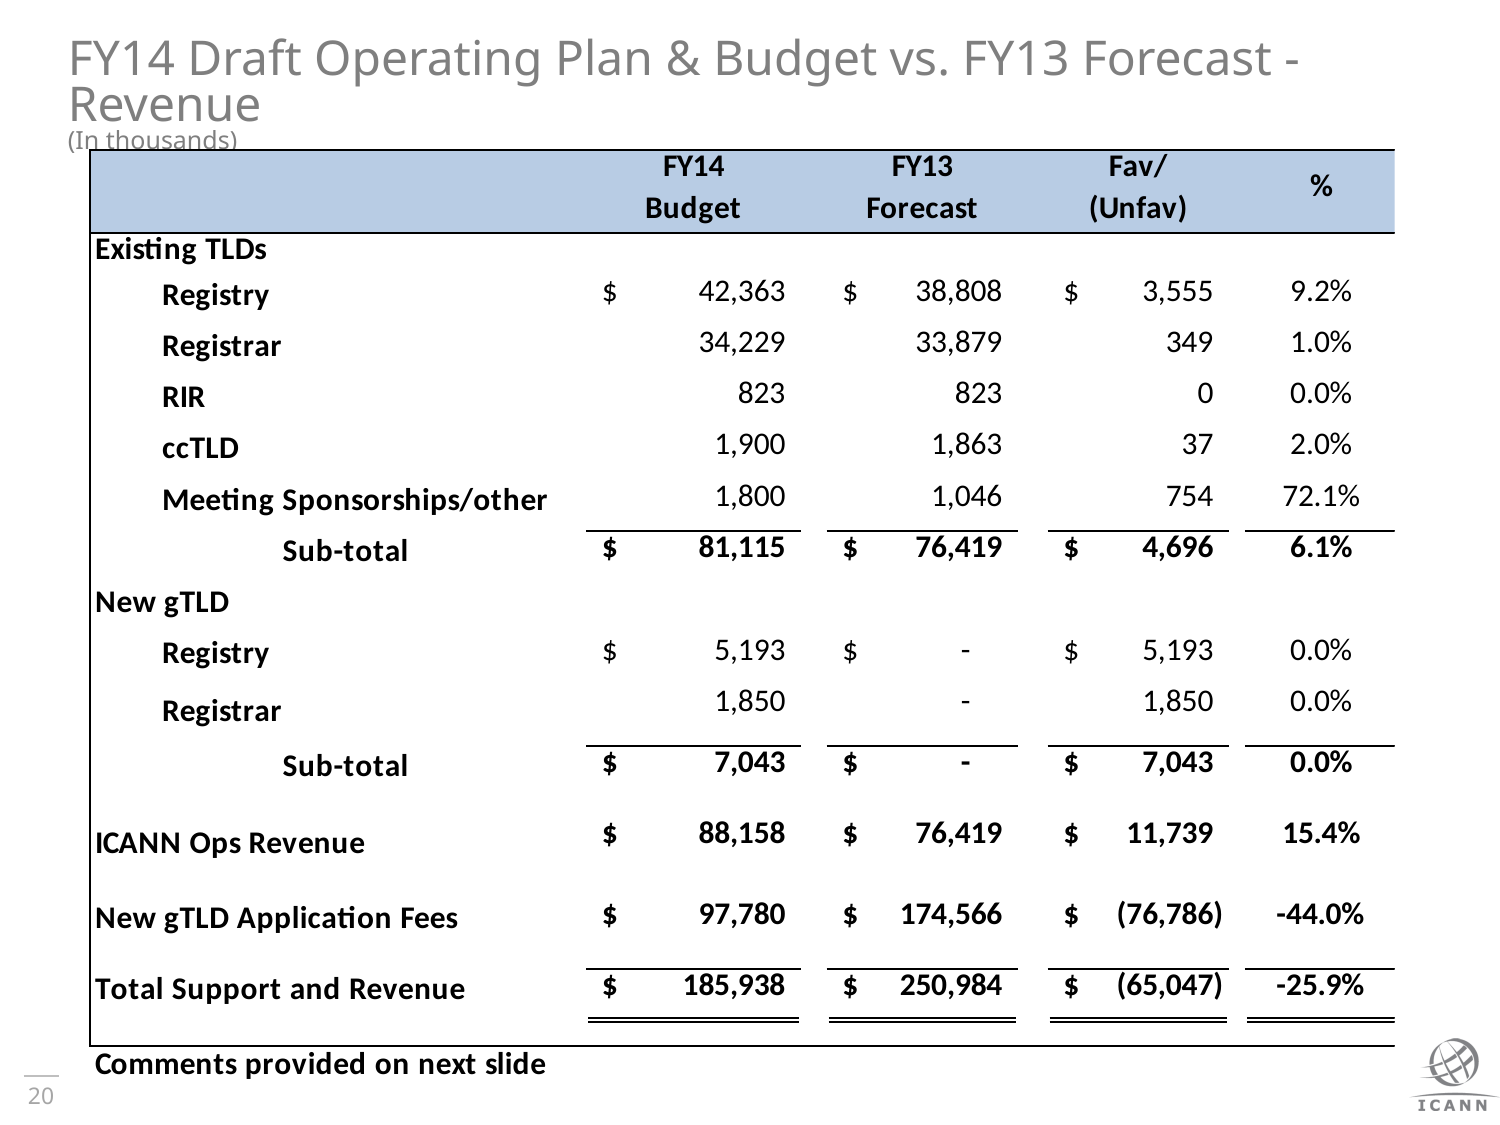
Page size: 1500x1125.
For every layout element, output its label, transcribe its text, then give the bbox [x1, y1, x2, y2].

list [88, 148, 1397, 1095]
title FY14 Draft Operating Plan & Budget vs. FY13 Forecast - Revenue (In thousands) [53, 30, 1500, 128]
picture [1409, 1038, 1500, 1111]
